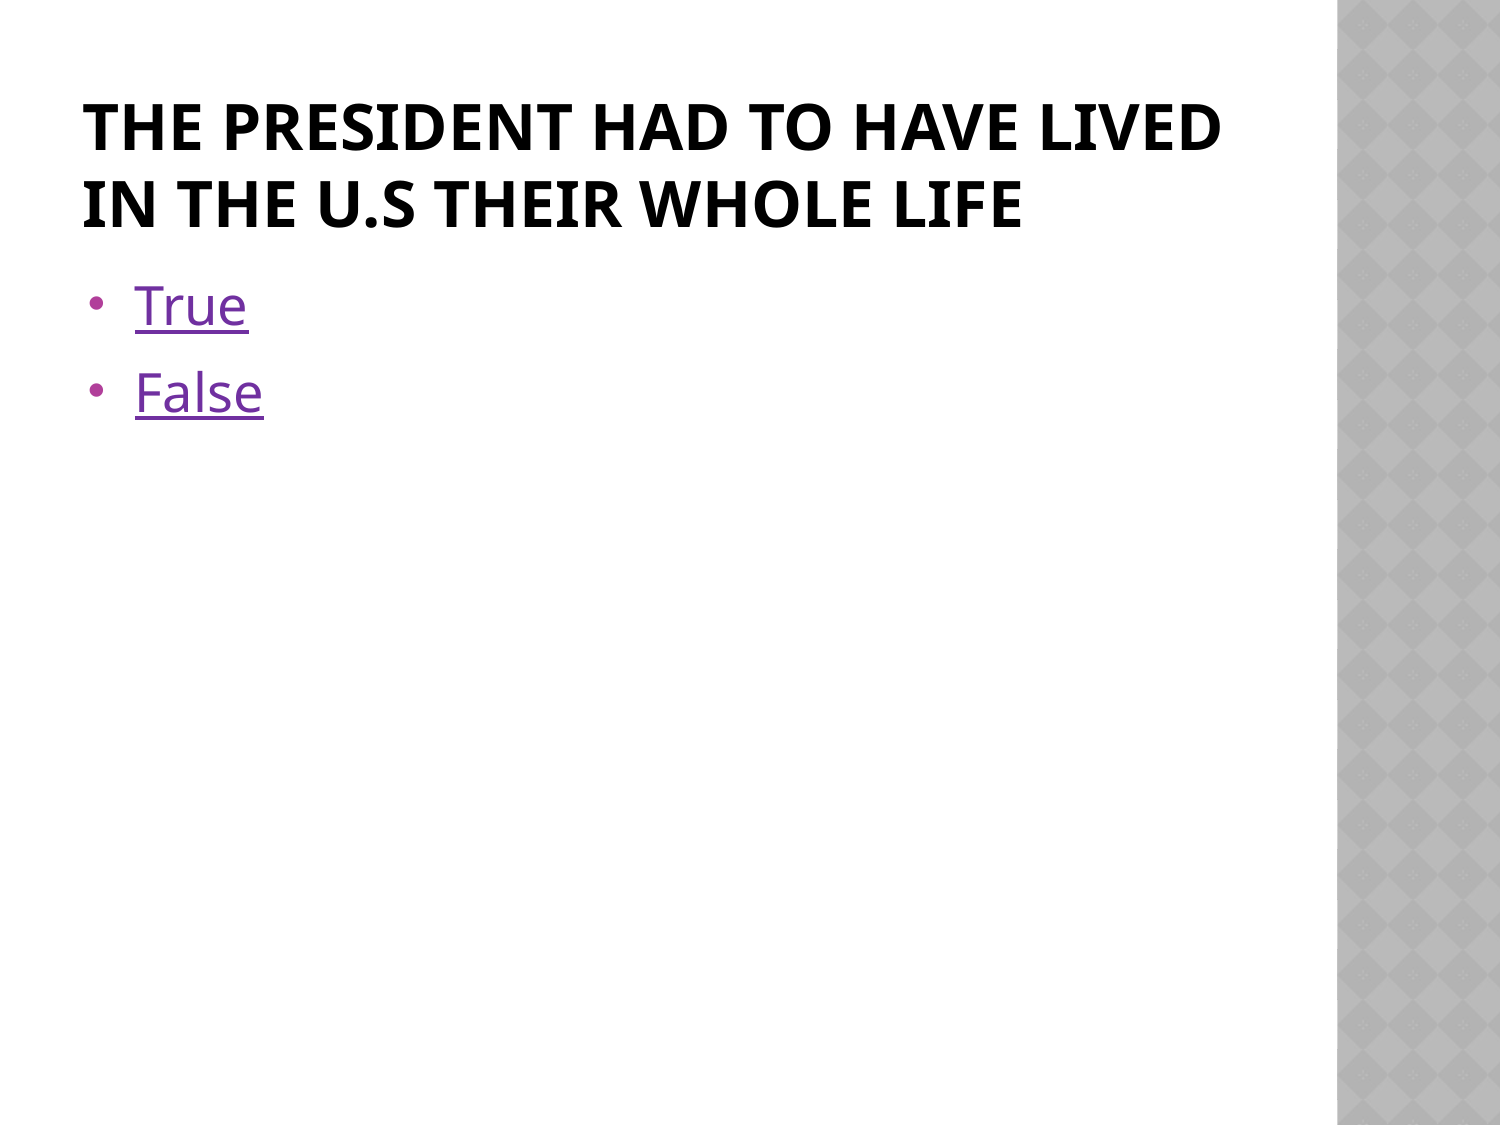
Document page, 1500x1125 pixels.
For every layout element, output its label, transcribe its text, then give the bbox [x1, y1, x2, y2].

title The president had to have lived in the U.S their whole life [75, 52, 1263, 240]
list True False [75, 264, 1263, 1059]
